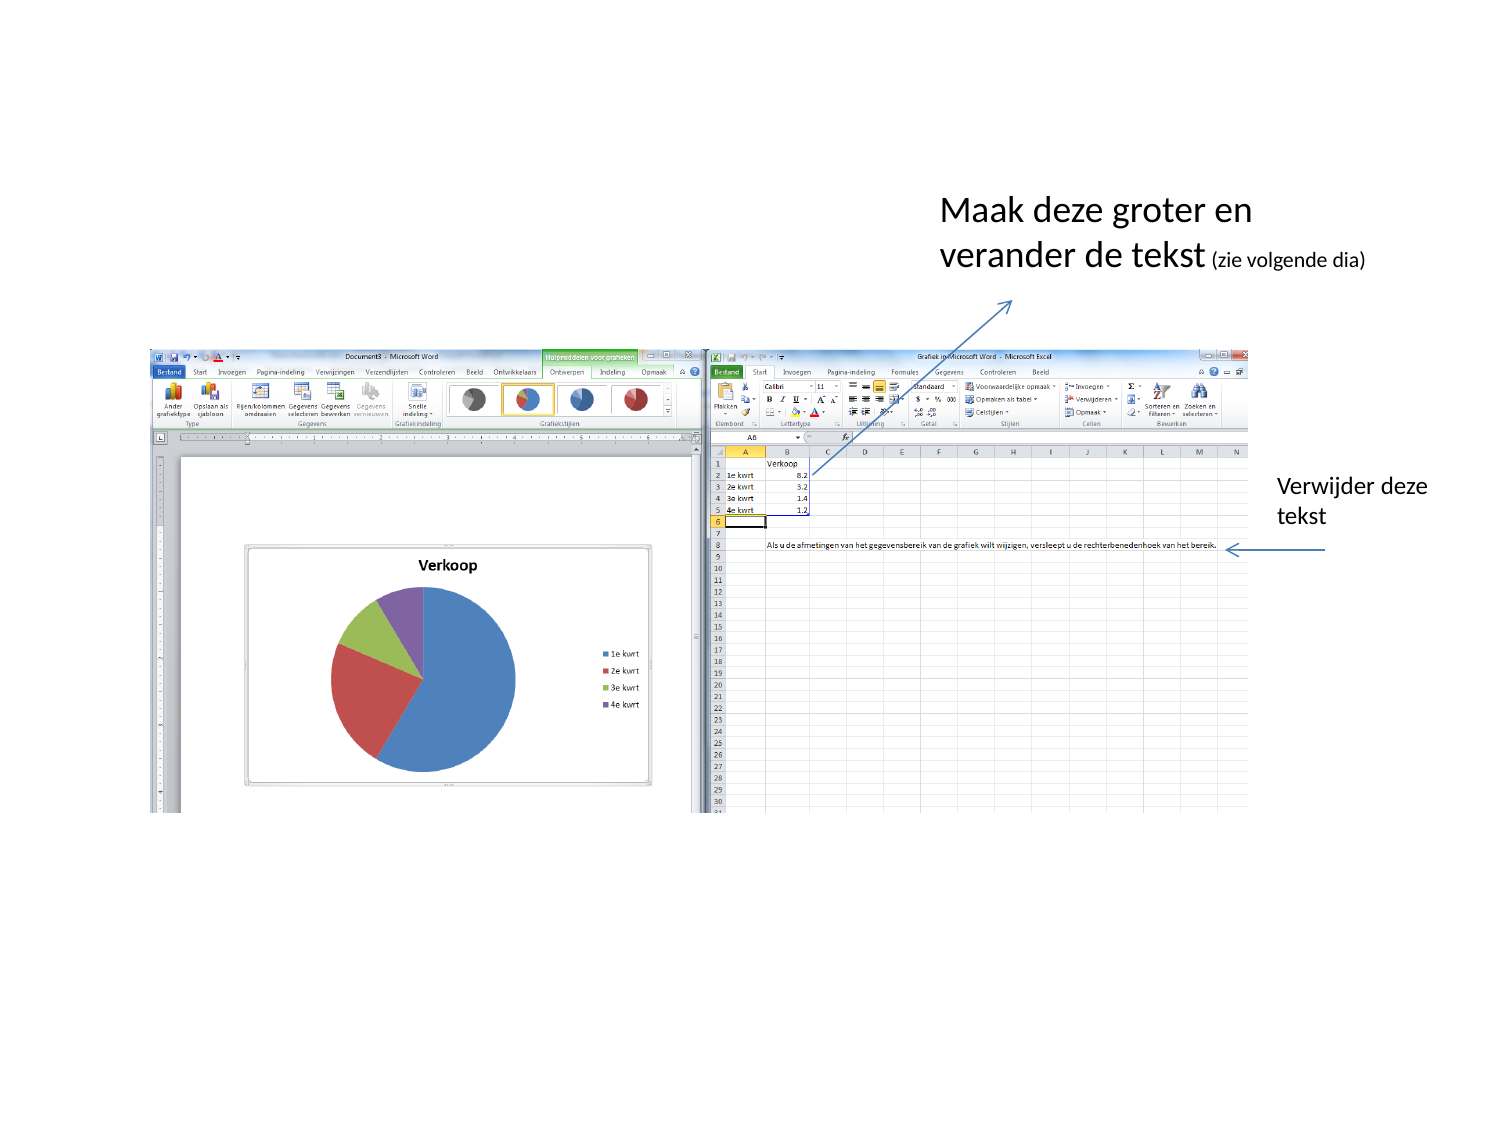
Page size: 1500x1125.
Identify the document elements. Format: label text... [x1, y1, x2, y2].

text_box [812, 299, 1013, 476]
text_box Maak deze groter en verander de tekst (zie volgende dia) [924, 177, 1388, 283]
text_box Verwijder deze tekst [1262, 462, 1475, 538]
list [149, 349, 1248, 813]
